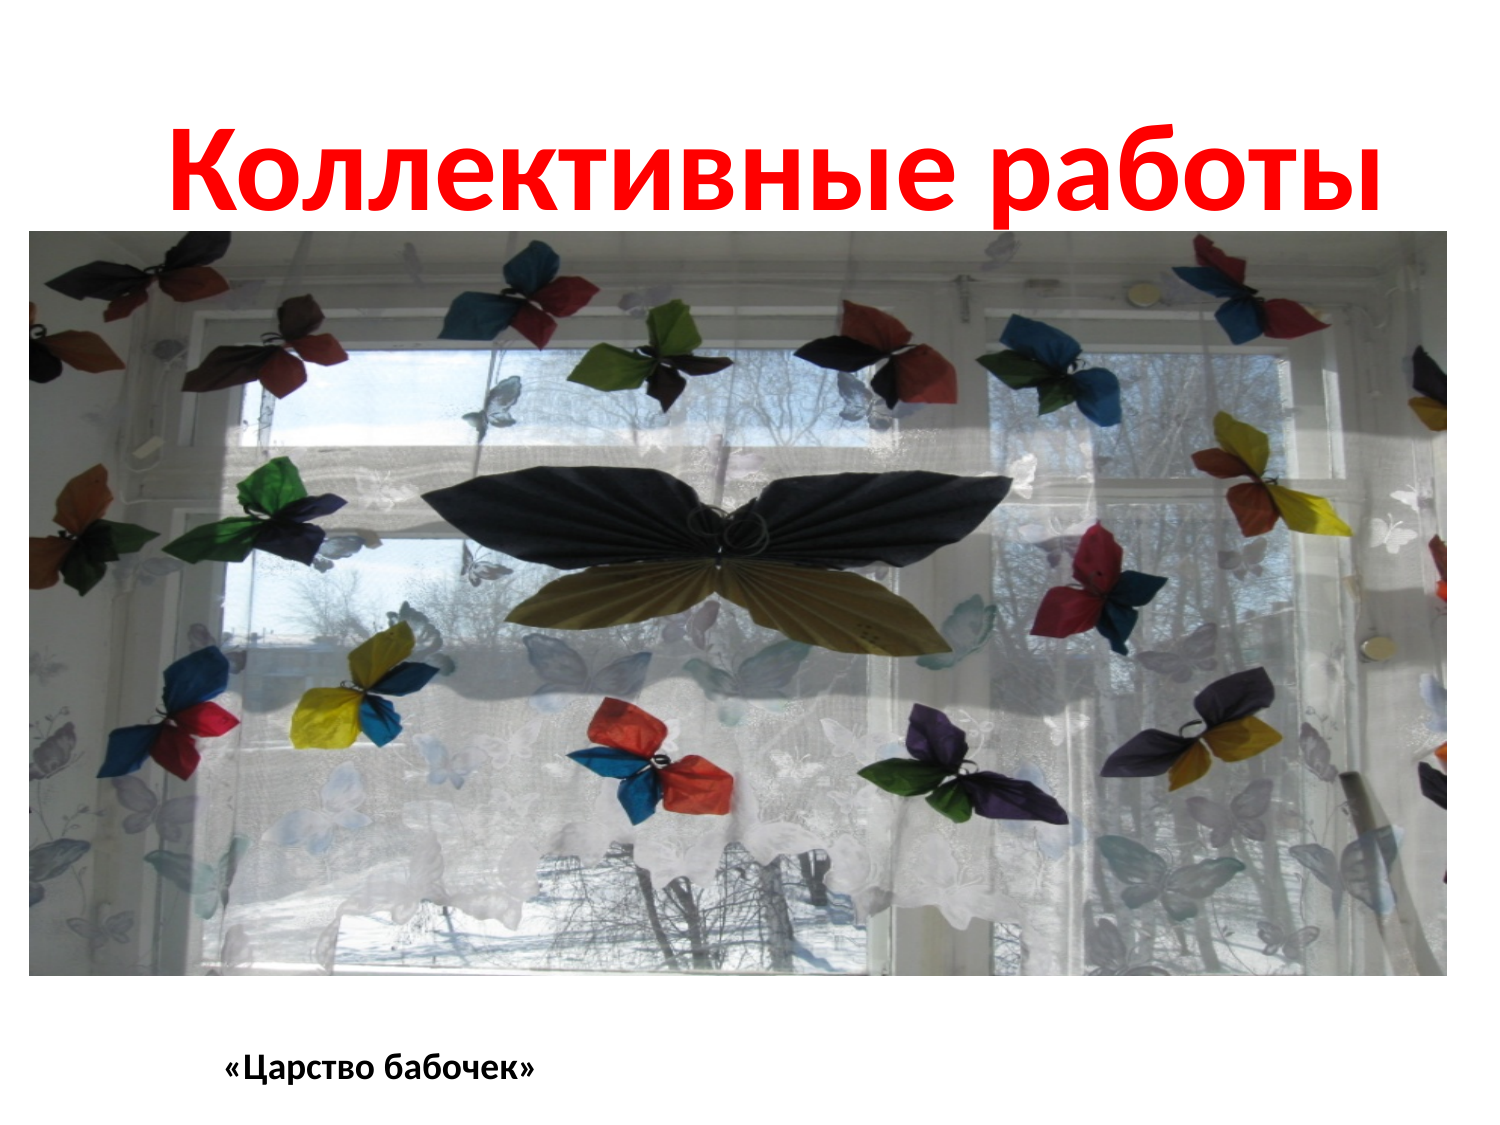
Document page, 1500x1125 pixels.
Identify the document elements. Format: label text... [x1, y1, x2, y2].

picture [29, 231, 1448, 977]
text_box «Царство бабочек» [208, 1034, 554, 1095]
text_box Коллективные работы [152, 78, 1403, 230]
